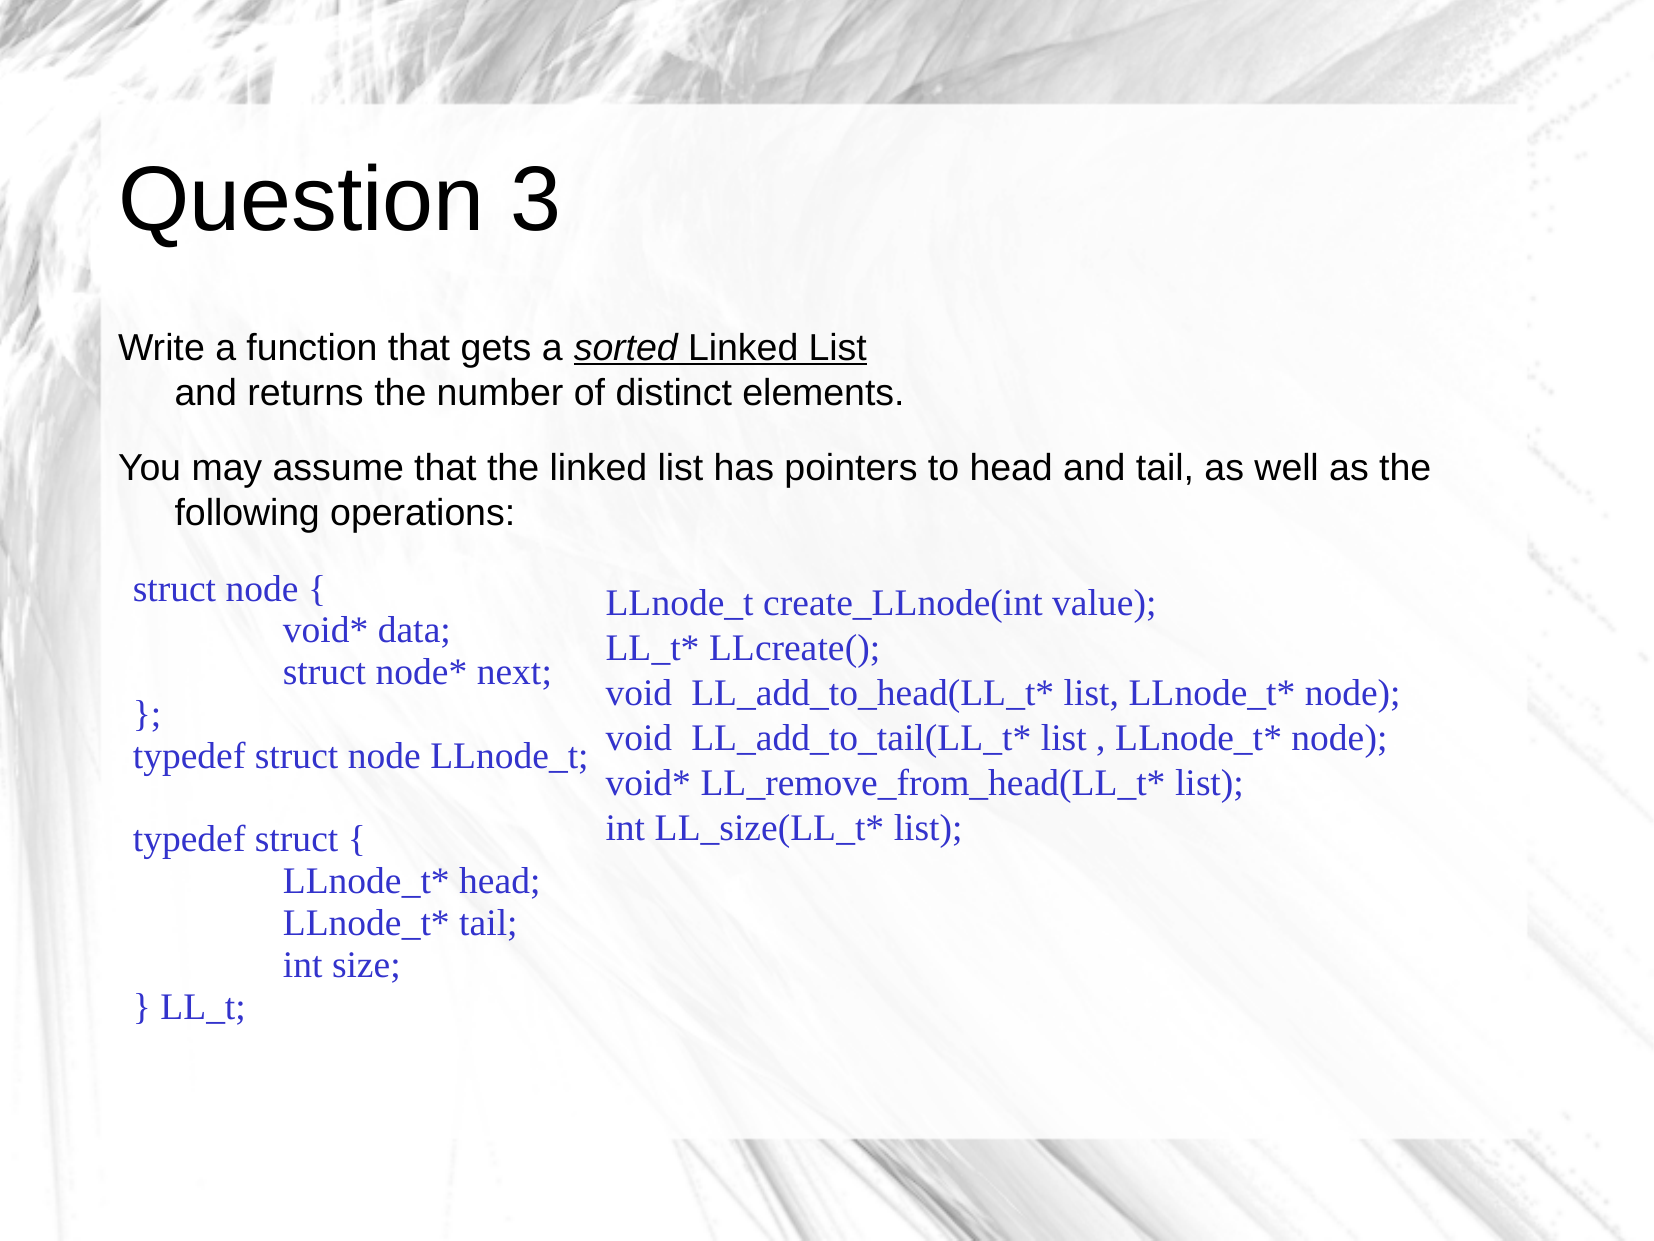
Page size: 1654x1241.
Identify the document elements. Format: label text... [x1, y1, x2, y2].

picture [0, 0, 1654, 1241]
title Question 3 [118, 93, 1506, 299]
text_box LLnode_t create_LLnode(int value); LL_t* LLcreate(); void LL_add_to_head(LL_t* list, LLnode_t* node); void LL_add_to_tail(LL_t* list , LLnode_t* node); void* LL_remove_from_head(LL_t* list); int LL_size(LL_t* list); [590, 570, 1466, 855]
list Write a function that gets a sorted Linked List and returns the number of distinct elements. You may assume that the linked list has pointers to head and tail, as well as the following operations: [118, 319, 1571, 1109]
text_box struct node { void* data; struct node* next; }; typedef struct node LLnode_t; typedef struct { LLnode_t* head; LLnode_t* tail; int size; } LL_t; [118, 560, 906, 1077]
